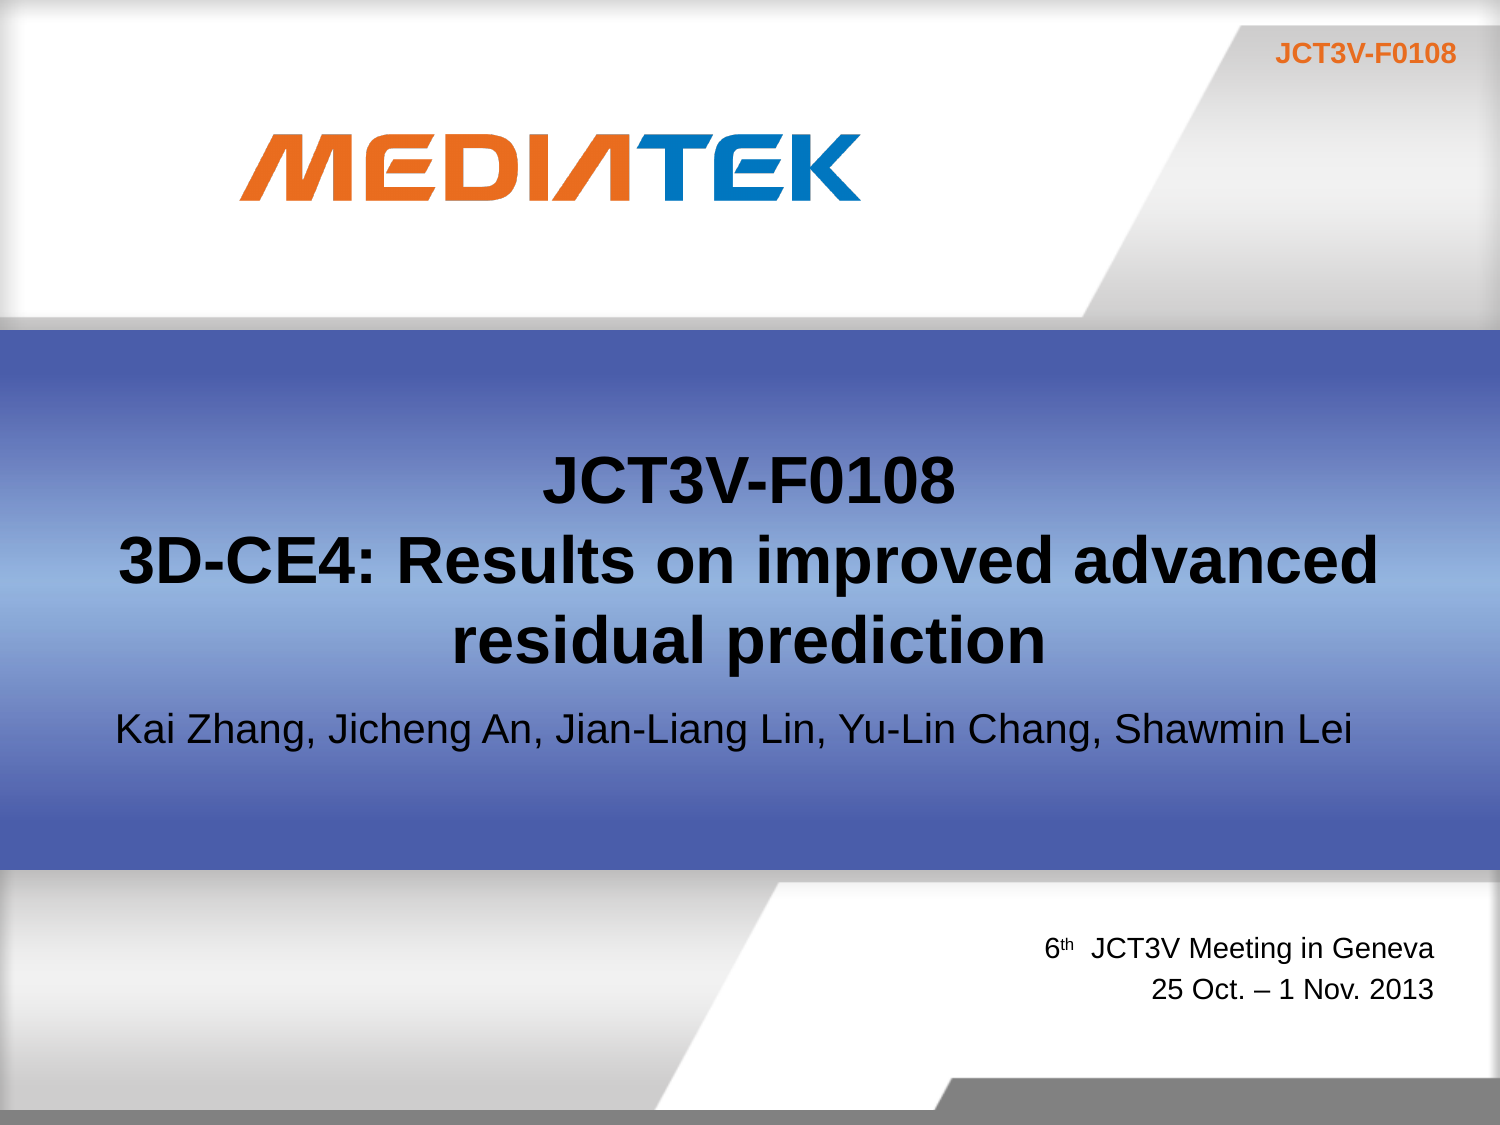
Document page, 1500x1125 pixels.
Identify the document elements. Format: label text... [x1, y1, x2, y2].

title JCT3V-F0108 3D-CE4: Results on improved advanced residual prediction [50, 438, 1450, 676]
text_box Kai Zhang, Jicheng An, Jian-Liang Lin, Yu-Lin Chang, Shawmin Lei [100, 694, 1387, 810]
picture [0, 0, 1500, 1125]
